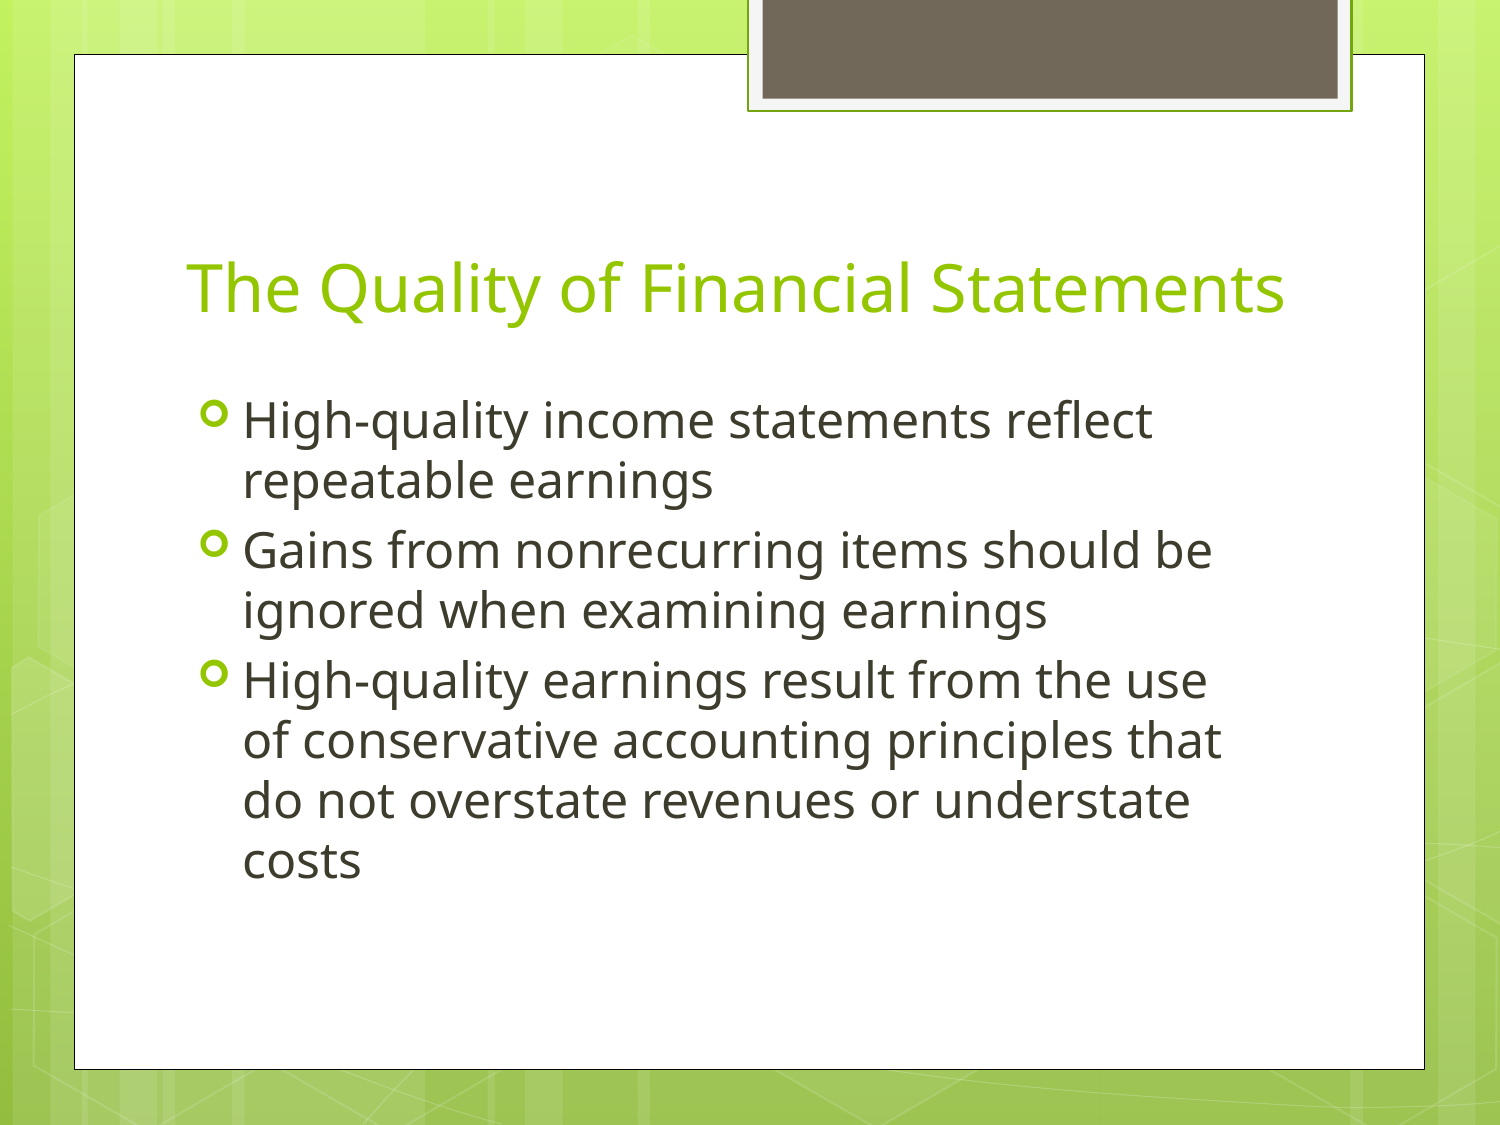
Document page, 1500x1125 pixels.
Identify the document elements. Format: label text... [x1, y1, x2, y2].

list High-quality income statements reflect repeatable earnings Gains from nonrecurring items should be ignored when examining earnings High-quality earnings result from the use of conservative accounting principles that do not overstate revenues or understate costs [171, 381, 1283, 957]
title The Quality of Financial Statements [171, 168, 1324, 334]
